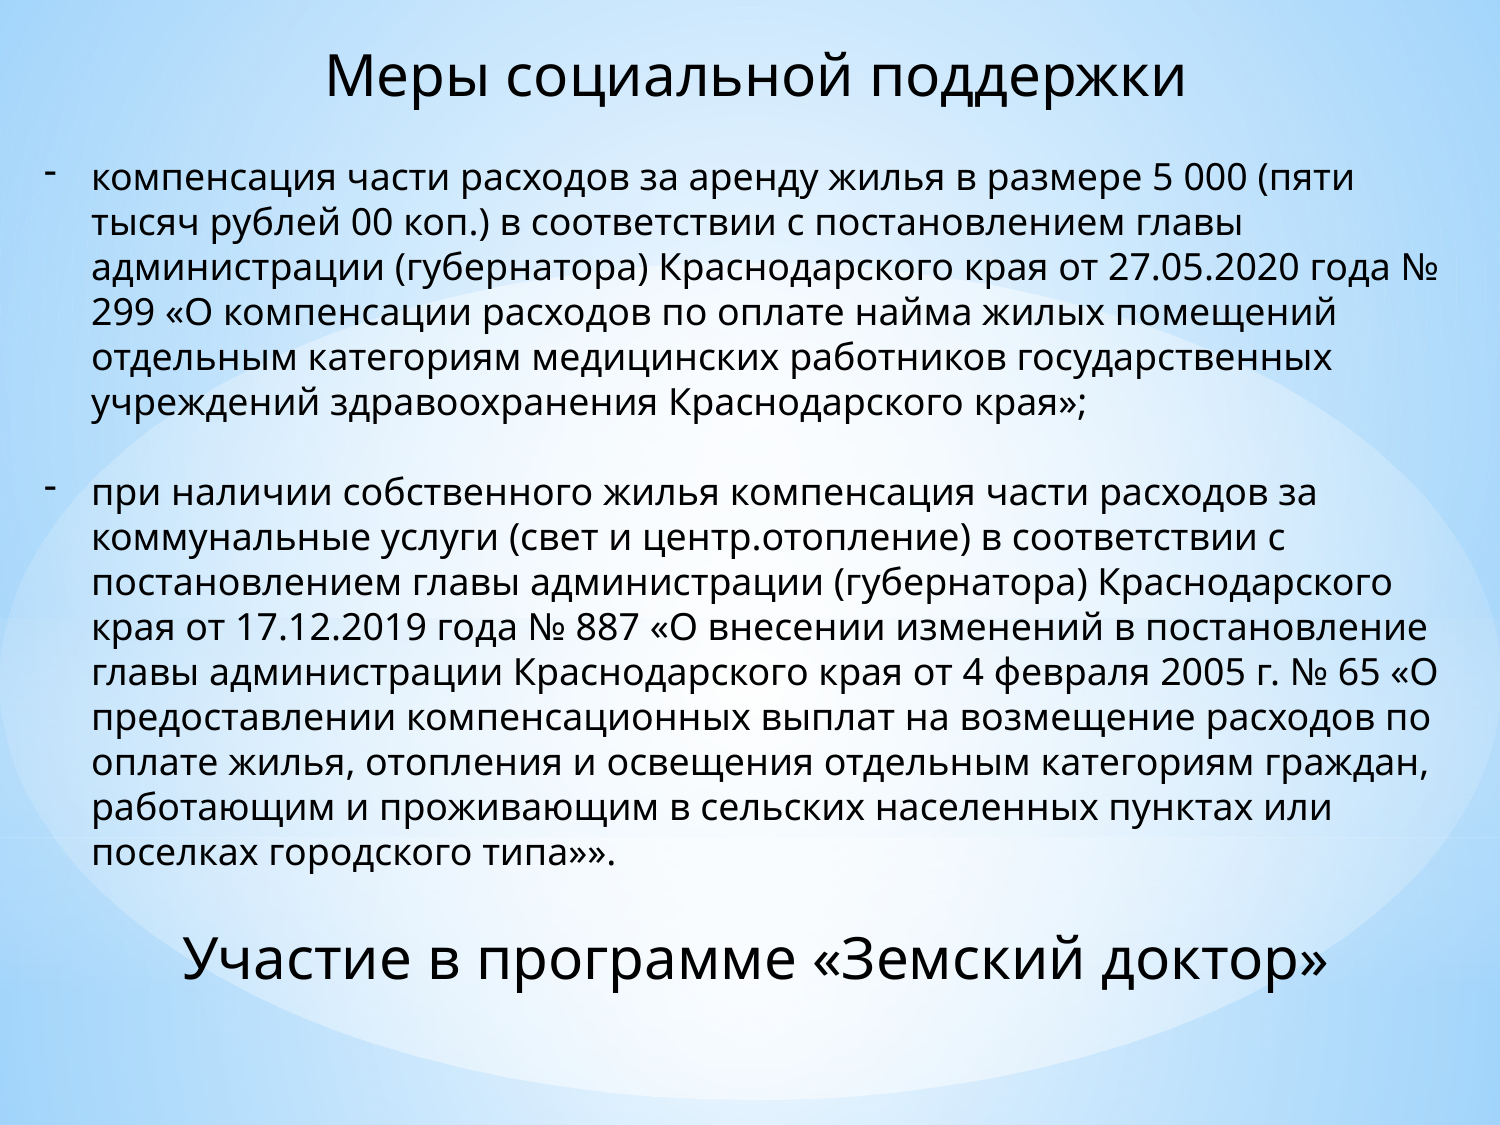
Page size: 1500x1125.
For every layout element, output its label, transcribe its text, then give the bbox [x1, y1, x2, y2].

text_box Участие в программе «Земский доктор» [88, 869, 1424, 999]
text_box Меры социальной поддержки компенсация части расходов за аренду жилья в размере 5 000 (пяти тысяч рублей 00 коп.) в соответствии с постановлением главы администрации (губернатора) Краснодарского края от 27.05.2020 года № 299 «О компенсации расходов по оплате найма жилых помещений отдельным категориям медицинских работников государственных учреждений здравоохранения Краснодарского края»; при наличии собственного жилья компенсация части расходов за коммунальные услуги (свет и центр.отопление) в соответствии с постановлением главы администрации (губернатора) Краснодарского края от 17.12.2019 года № 887 «О внесении изменений в постановление главы администрации Краснодарского края от 4 февраля 2005 г. № 65 «О предоставлении компенсационных выплат на возмещение расходов по оплате жилья, отопления и освещения отдельным категориям граждан, работающим и проживающим в сельских населенных пунктах или поселках городского типа»». [29, 30, 1483, 926]
